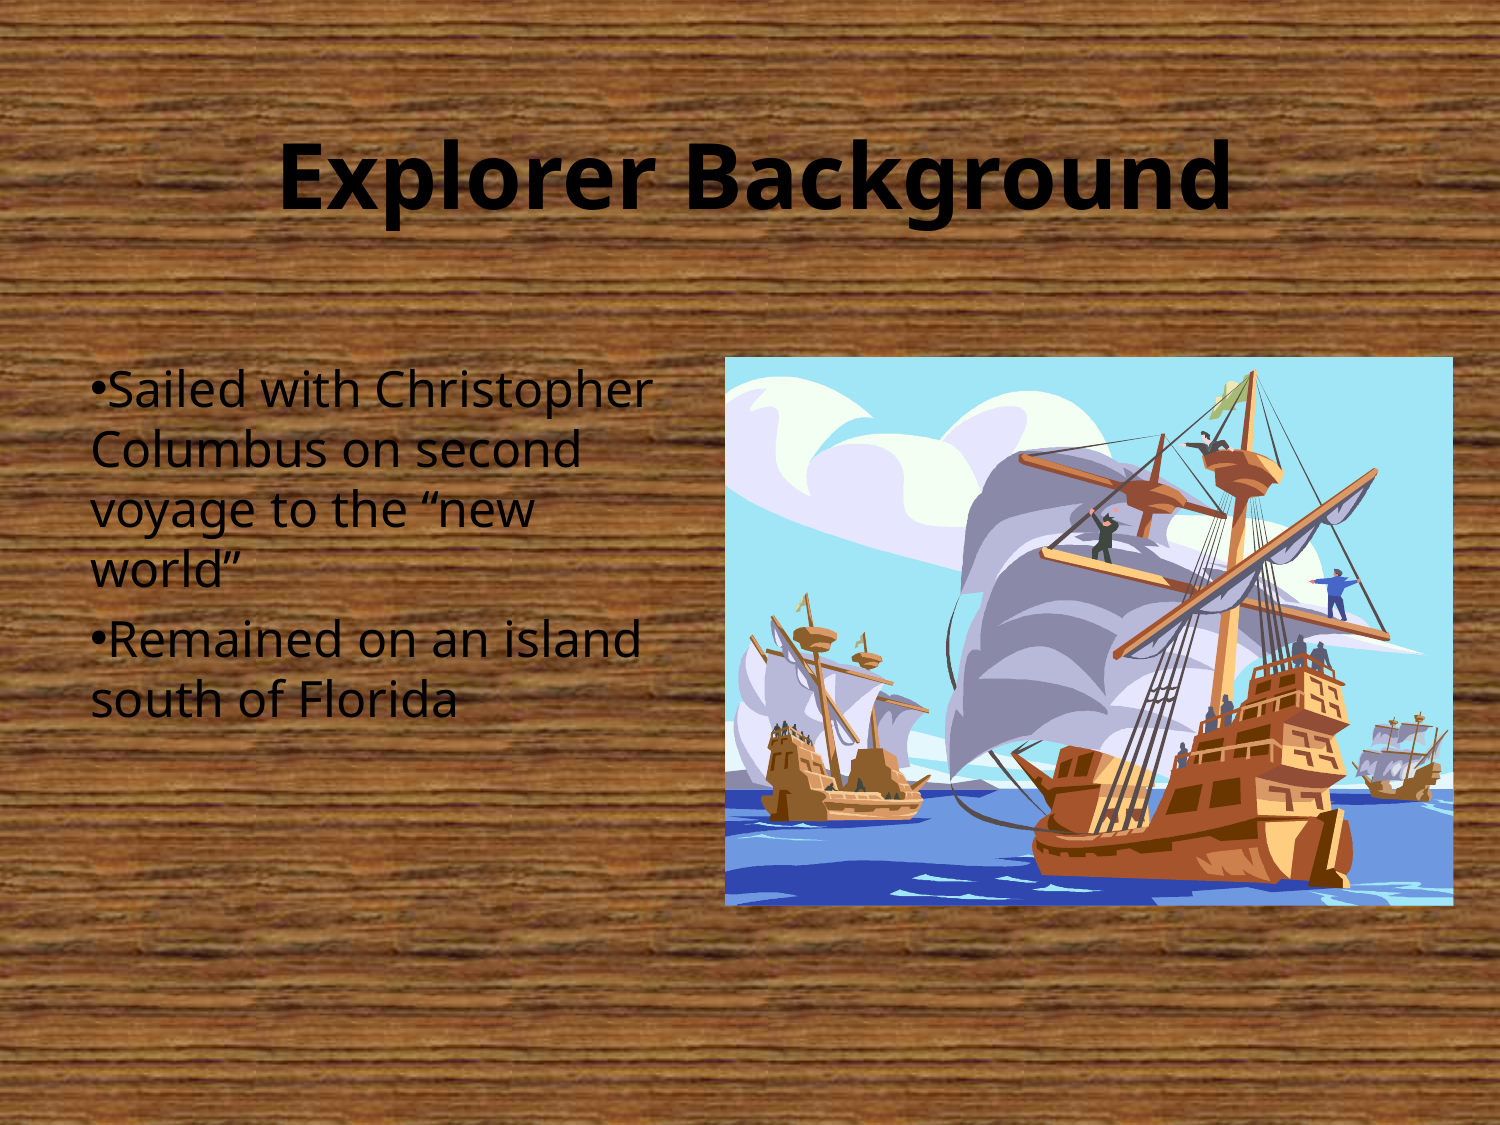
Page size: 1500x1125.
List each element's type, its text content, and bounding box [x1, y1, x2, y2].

picture [0, 0, 1500, 1125]
list Sailed with Christopher Columbus on second voyage to the “new world” Remained on an island south of Florida [75, 350, 700, 925]
title Explorer Background [75, 44, 1438, 236]
